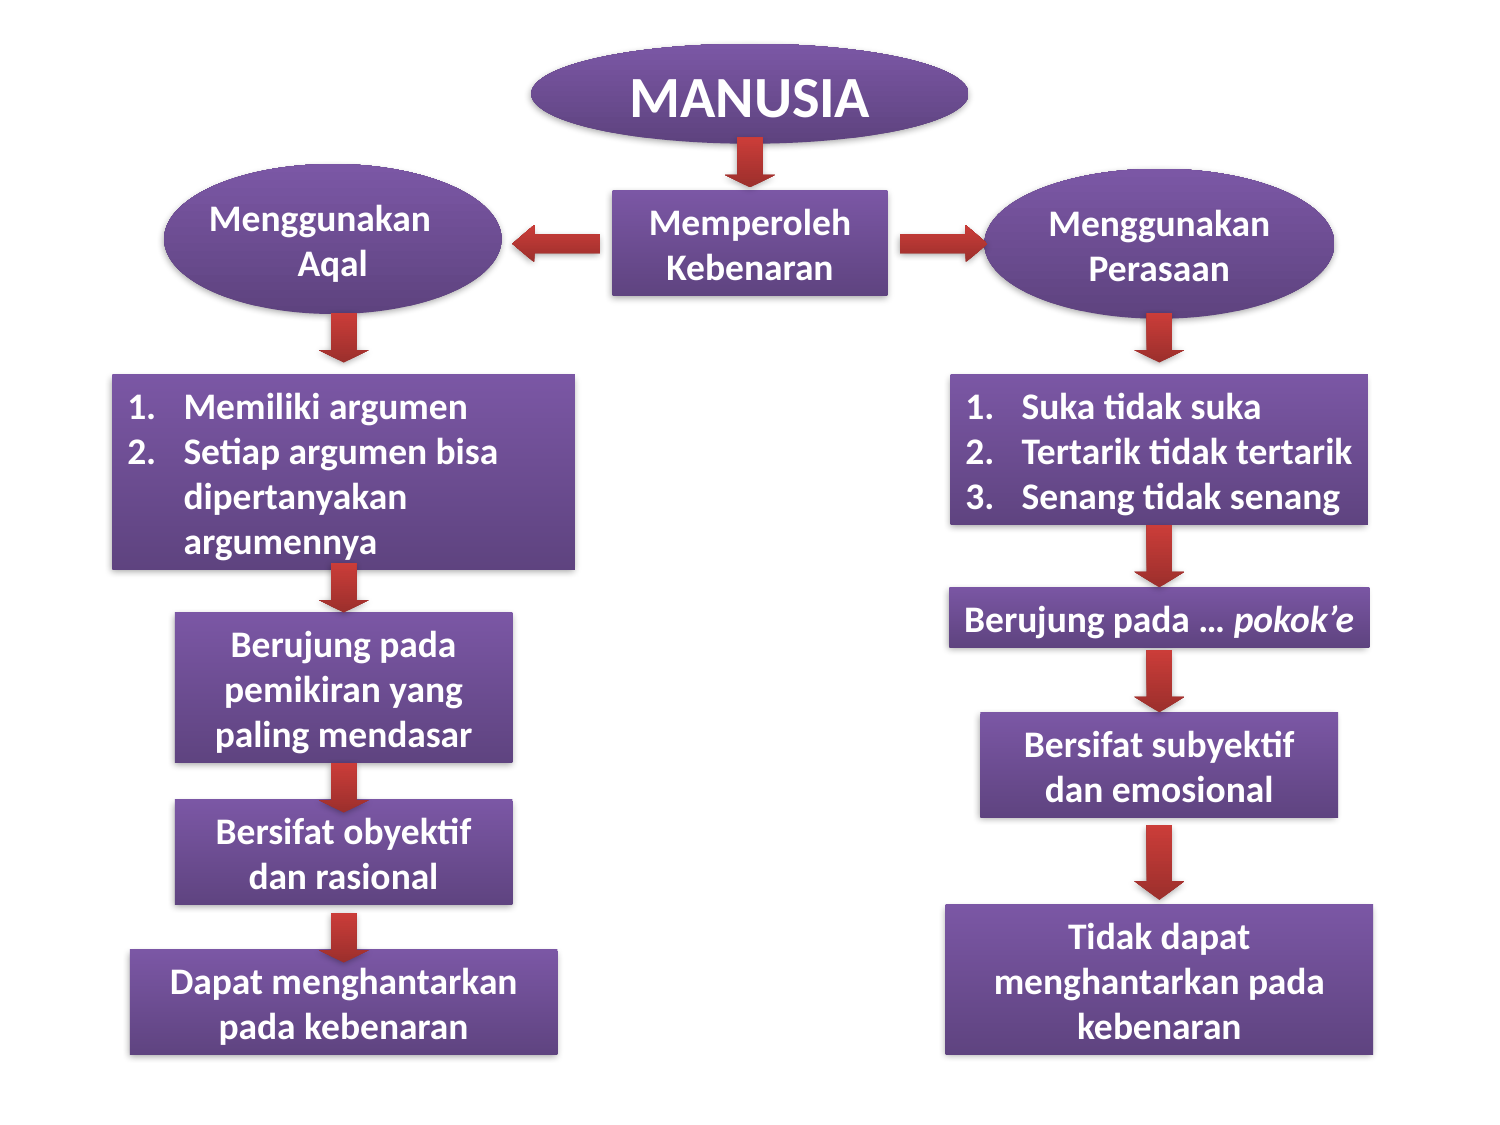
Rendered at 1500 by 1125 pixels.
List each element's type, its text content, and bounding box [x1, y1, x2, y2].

text_box Bersifat obyektif dan rasional [174, 799, 513, 905]
text_box [1134, 312, 1185, 363]
text_box [1134, 824, 1185, 900]
text_box Memiliki argumen Setiap argumen bisa dipertanyakan argumennya [112, 374, 575, 570]
text_box Menggunakan Aqal [164, 163, 502, 314]
text_box Berujung pada … pokok’e [949, 587, 1370, 648]
text_box [899, 224, 988, 263]
text_box [512, 224, 600, 263]
text_box Dapat menghantarkan pada kebenaran [129, 949, 558, 1055]
text_box [318, 562, 369, 613]
text_box MANUSIA [531, 43, 969, 144]
text_box Suka tidak suka Tertarik tidak tertarik Senang tidak senang [950, 374, 1368, 525]
text_box Tidak dapat menghantarkan pada kebenaran [945, 904, 1374, 1055]
text_box [1134, 524, 1185, 588]
text_box Berujung pada pemikiran yang paling mendasar [174, 612, 513, 763]
text_box [725, 137, 776, 188]
text_box Memperoleh Kebenaran [612, 190, 888, 296]
text_box [318, 312, 369, 363]
text_box Bersifat subyektif dan emosional [980, 712, 1339, 818]
text_box [318, 912, 369, 963]
text_box Menggunakan Perasaan [985, 168, 1335, 319]
text_box [1134, 649, 1185, 713]
text_box [318, 762, 369, 813]
